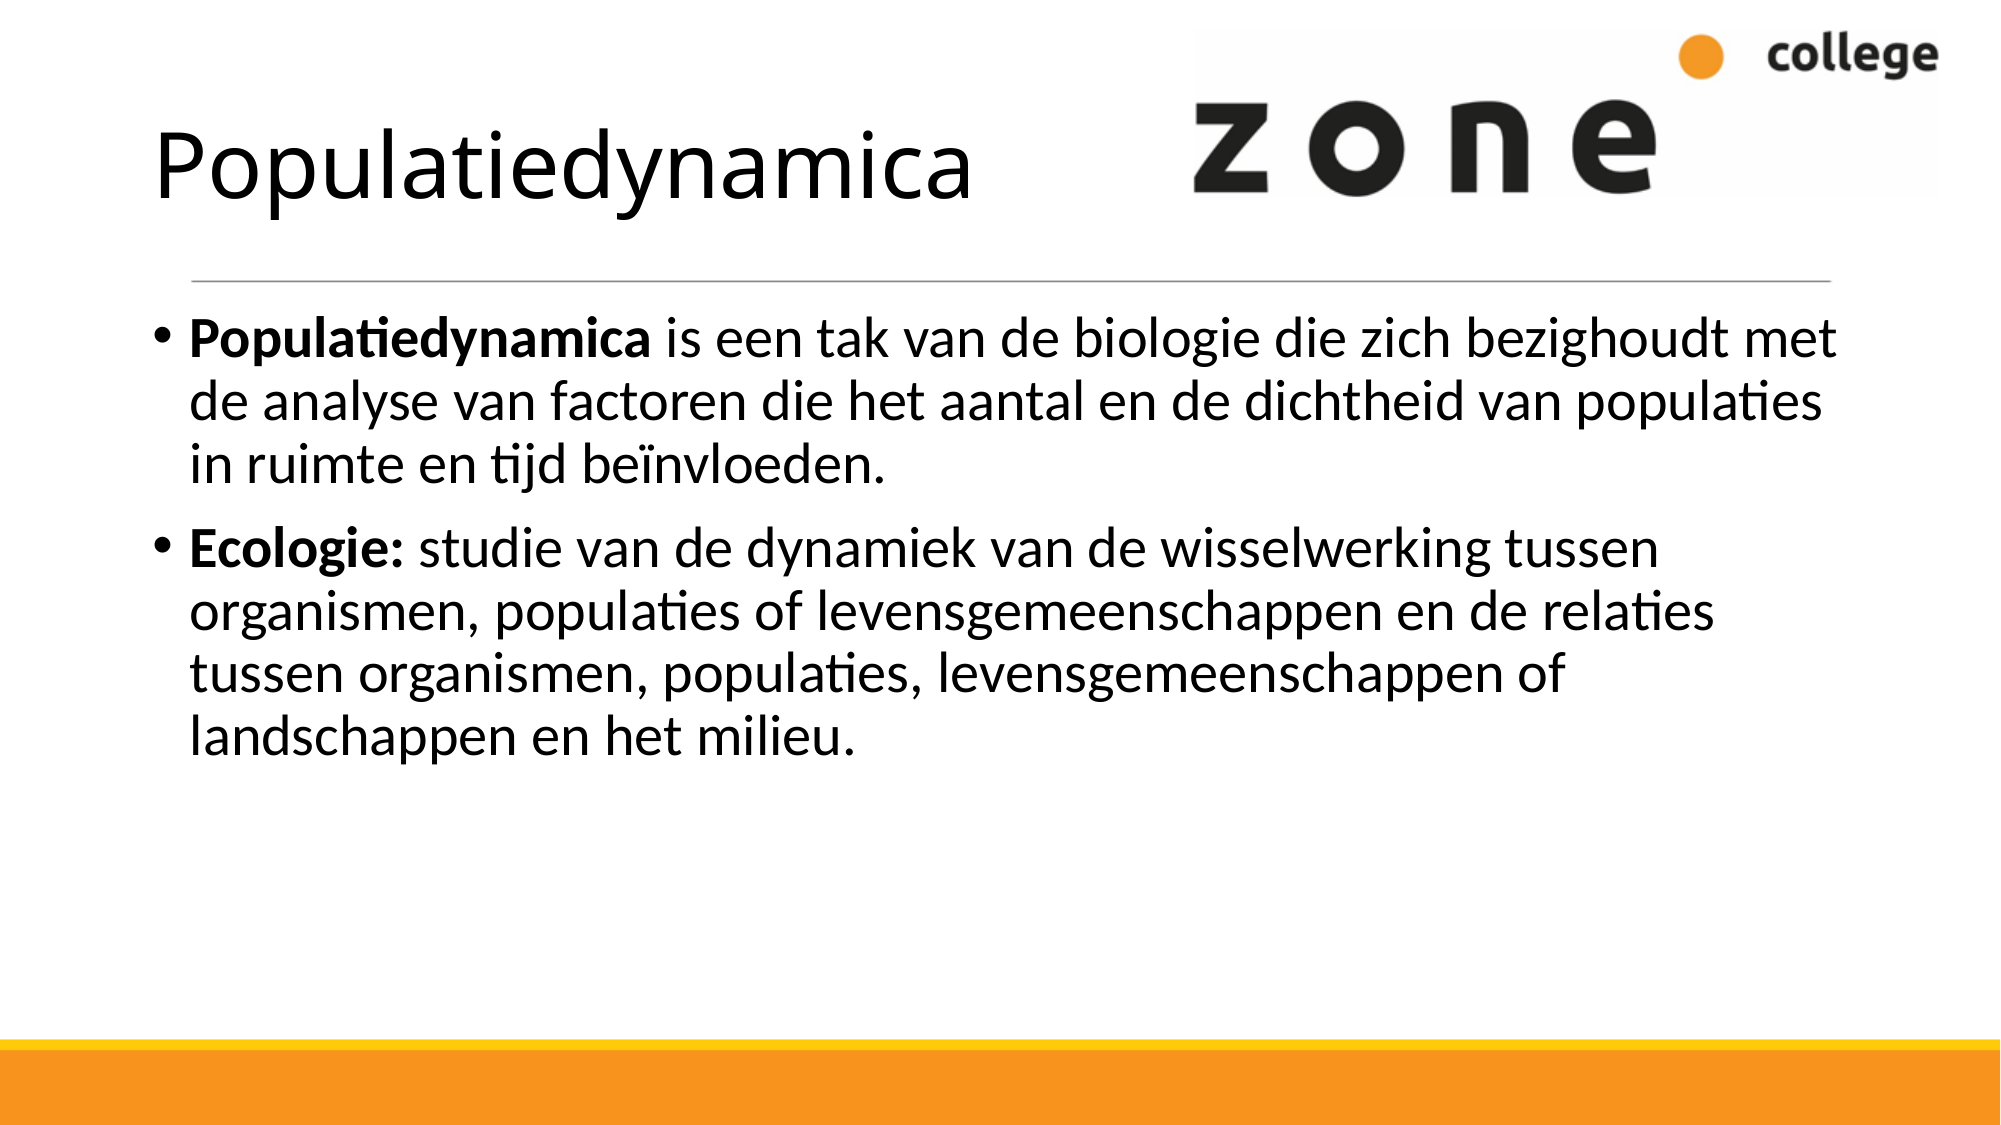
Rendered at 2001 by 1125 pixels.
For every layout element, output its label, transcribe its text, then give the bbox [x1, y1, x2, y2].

list Populatiedynamica is een tak van de biologie die zich bezighoudt met de analyse van factoren die het aantal en de dichtheid van populaties in ruimte en tijd beïnvloeden. Ecologie: studie van de dynamiek van de wisselwerking tussen organismen, populaties of levensgemeenschappen en de relaties tussen organismen, populaties, levensgemeenschappen of landschappen en het milieu. [137, 299, 1863, 1014]
title Populatiedynamica [137, 59, 1863, 278]
picture [0, 0, 2001, 1125]
